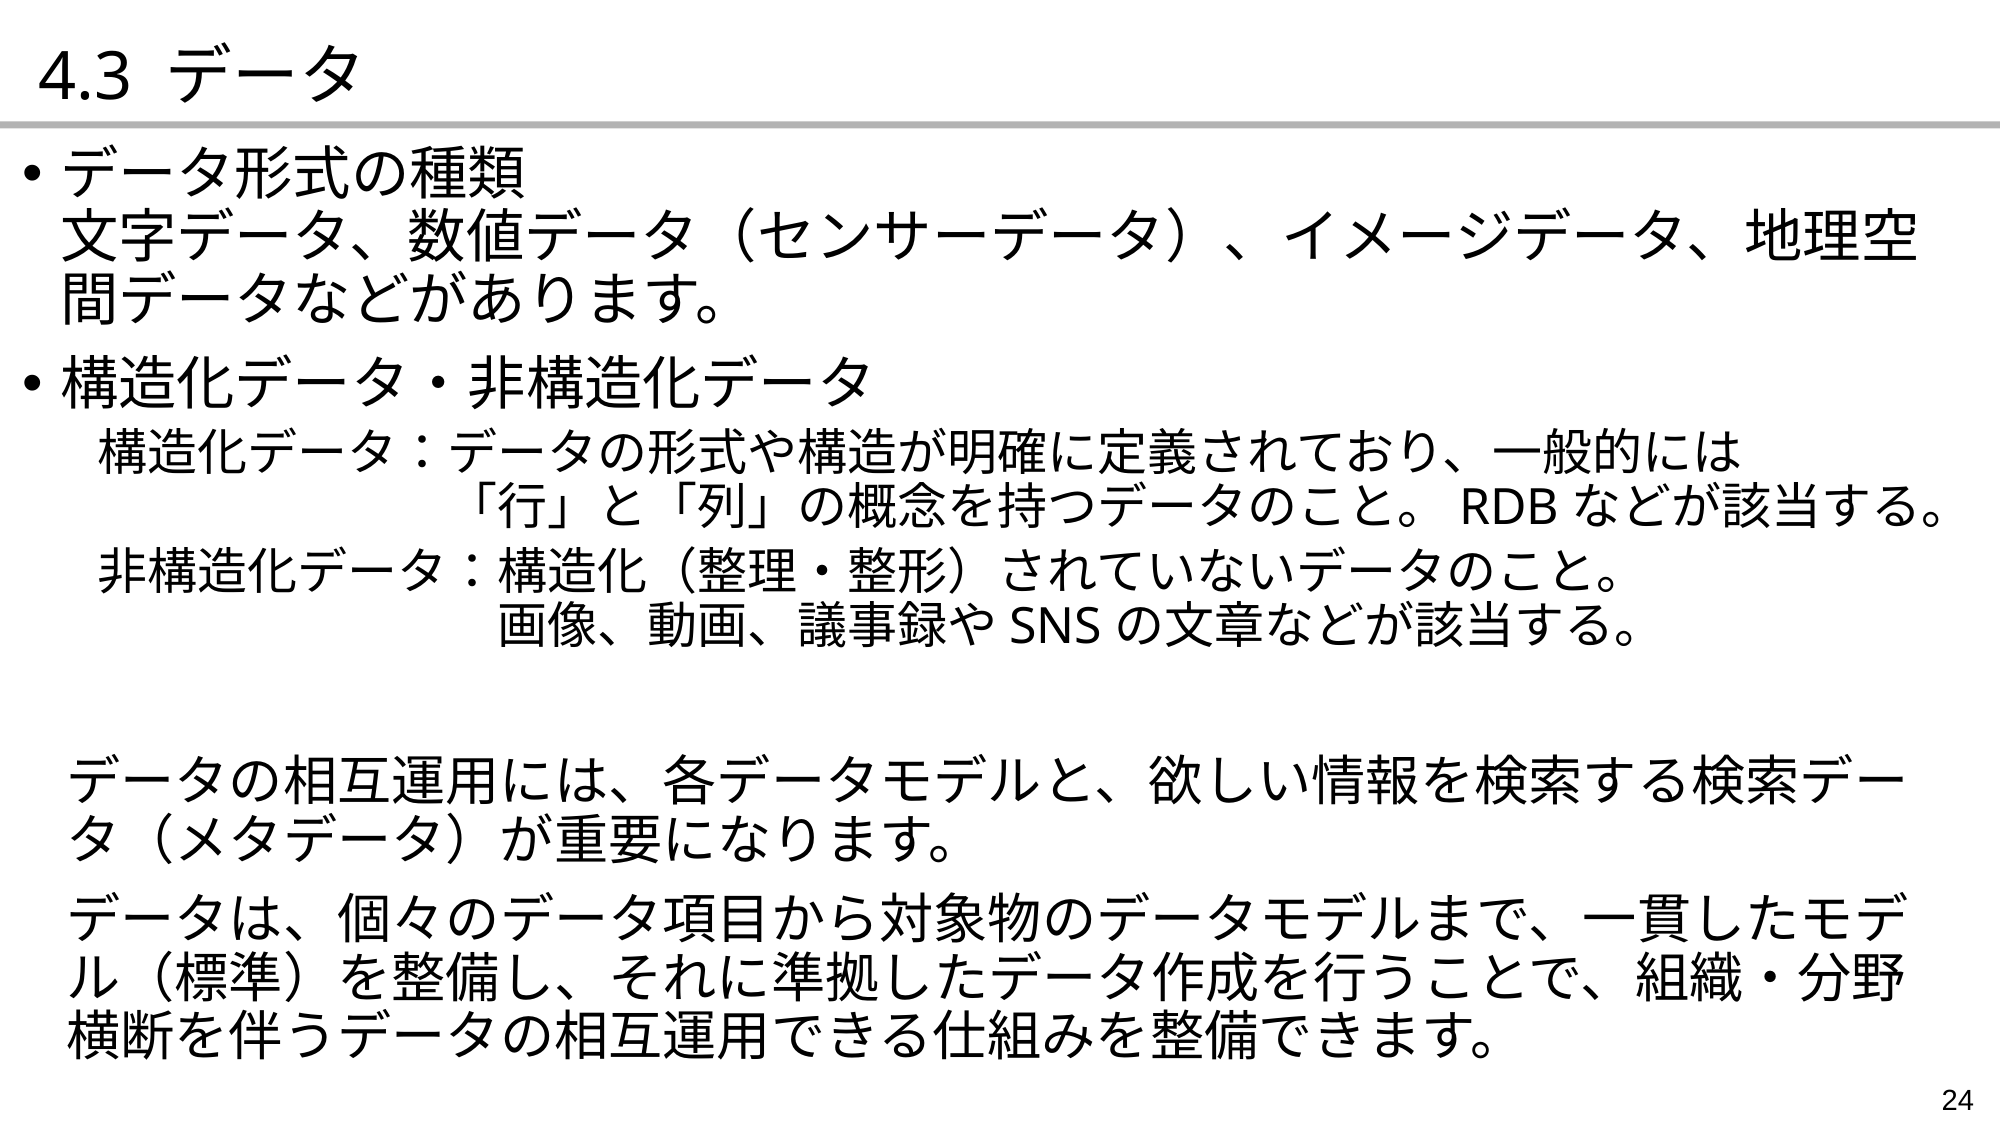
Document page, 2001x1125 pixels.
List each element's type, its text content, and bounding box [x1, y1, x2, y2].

text_box 4.3 データ [23, 34, 1910, 121]
slide_number 24 [1881, 1073, 1989, 1124]
text_box データ形式の種類 文字データ、数値データ（センサーデータ）、イメージデータ、地理空間データなどがあります。 構造化データ・非構造化データ 構造化データ：データの形式や構造が明確に定義されており、一般的には 「行」と「列」の概念を持つデータのこと。RDBなどが該当する。 非構造化データ：構造化（整理・整形）されていないデータのこと。 画像、動画、議事録やSNSの文章などが該当する。 データの相互運用には、各データモデルと、欲しい情報を検索する検索データ（メタデータ）が重要になります。 データは、個々のデータ項目から対象物のデータモデルまで、一貫したモデル（標準）を整備し、それに準拠したデータ作成を行うことで、組織・分野横断を伴うデータの相互運用できる仕組みを整備できます。 [7, 137, 1957, 1091]
